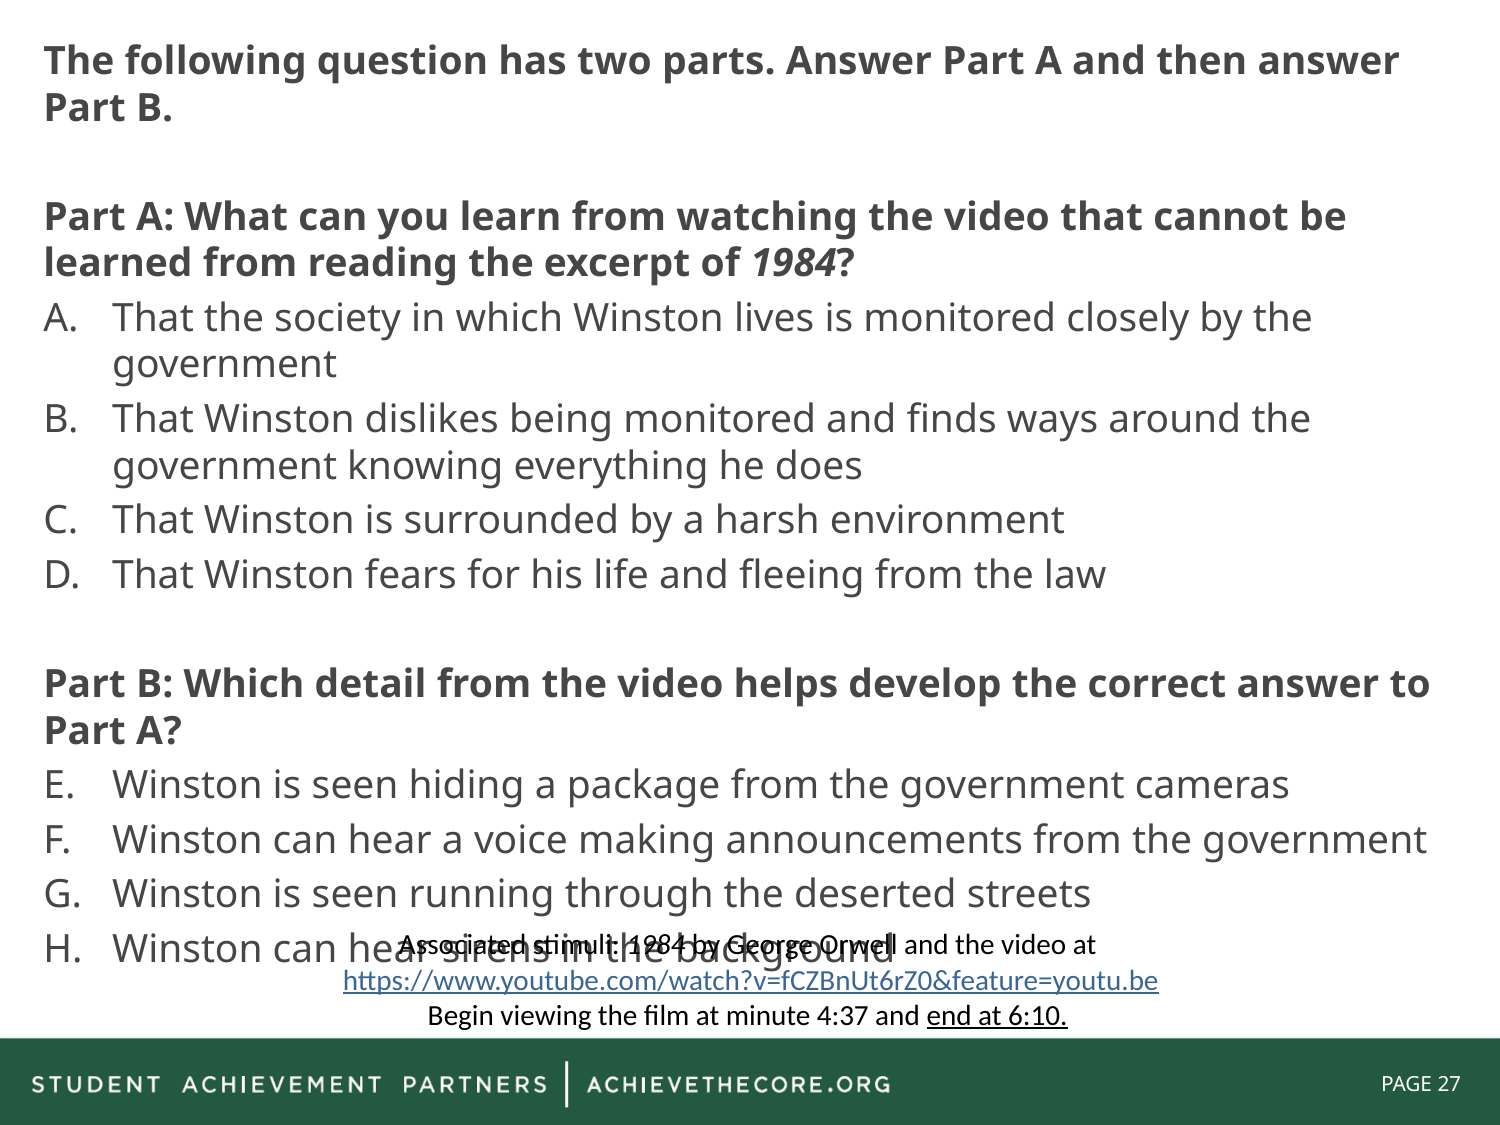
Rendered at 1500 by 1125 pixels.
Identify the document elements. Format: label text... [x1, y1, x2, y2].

list The following question has two parts. Answer Part A and then answer Part B. Part A: What can you learn from watching the video that cannot be learned from reading the excerpt of 1984? That the society in which Winston lives is monitored closely by the government That Winston dislikes being monitored and finds ways around the government knowing everything he does That Winston is surrounded by a harsh environment That Winston fears for his life and fleeing from the law Part B: Which detail from the video helps develop the correct answer to Part A? Winston is seen hiding a package from the government cameras Winston can hear a voice making announcements from the government Winston is seen running through the deserted streets Winston can hear sirens in the background [28, 27, 1474, 918]
text_box Associated stimuli: 1984 by George Orwell and the video at https://www.youtube.com/watch?v=fCZBnUt6rZ0&feature=youtu.be Begin viewing the film at minute 4:37 and end at 6:10. [1, 918, 1500, 1039]
